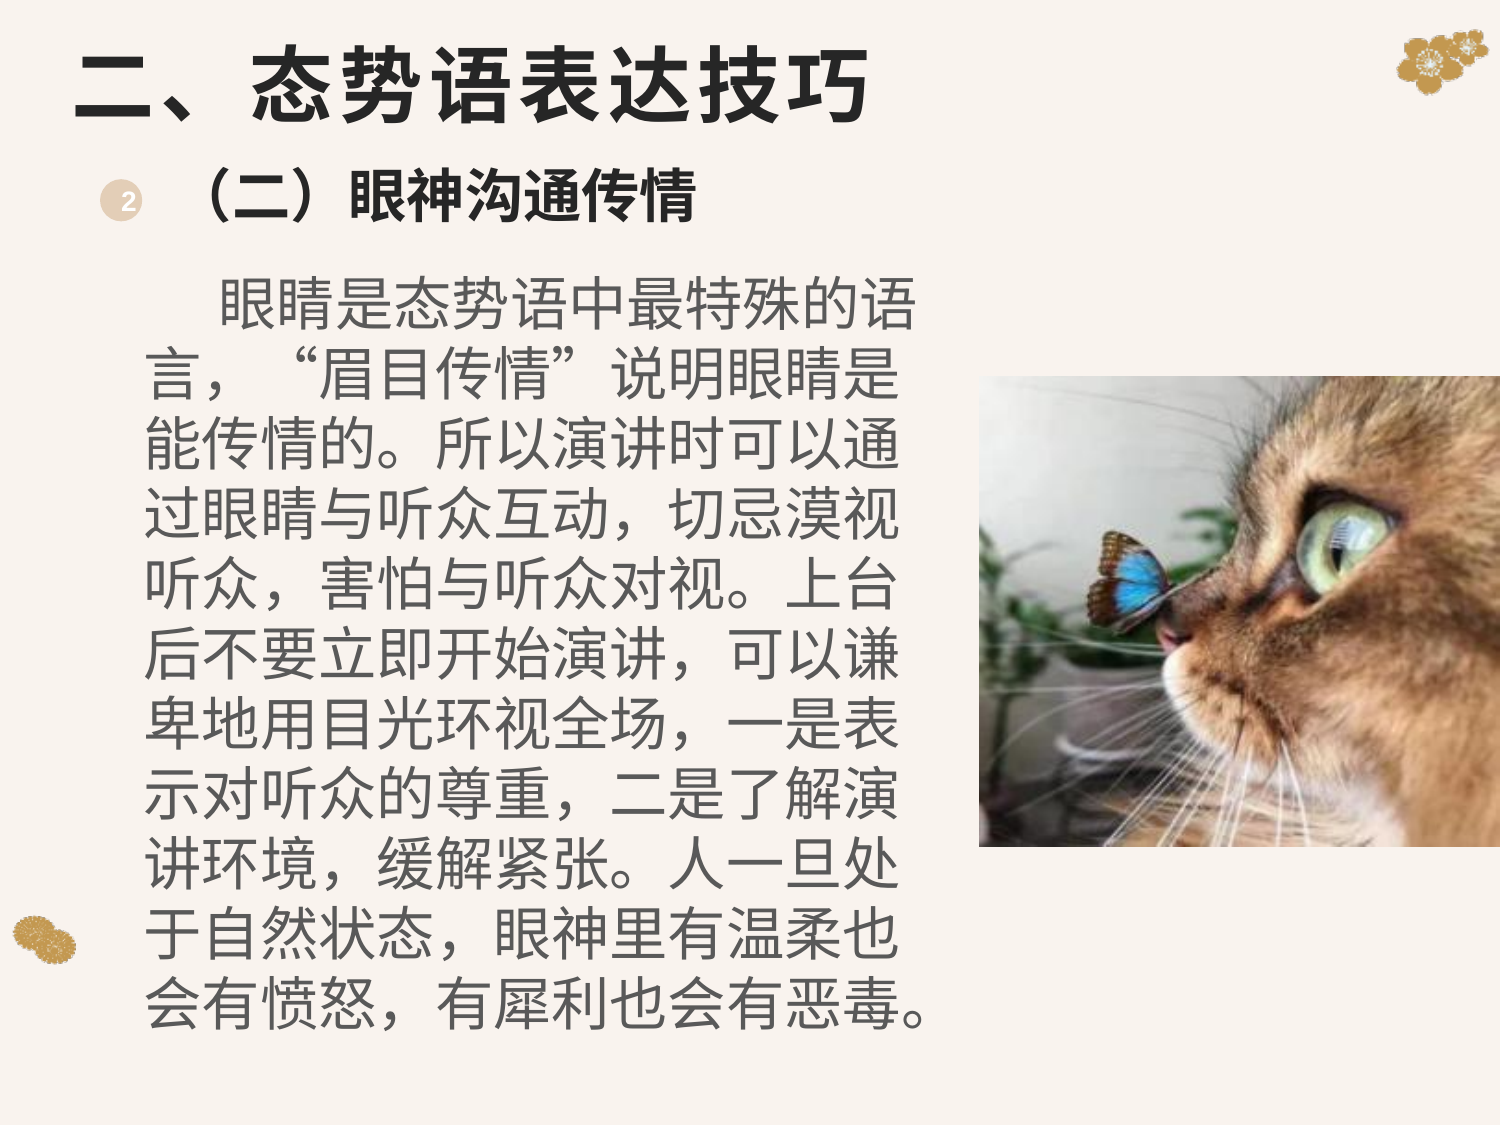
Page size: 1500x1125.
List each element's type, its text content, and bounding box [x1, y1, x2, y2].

text_box 2 [98, 178, 144, 223]
picture [0, 895, 89, 985]
picture [1380, 5, 1500, 120]
text_box （二）眼神沟通传情 [159, 151, 744, 243]
text_box 二、态势语表达技巧 [58, 39, 1409, 127]
text_box 眼睛是态势语中最特殊的语言，“眉目传情”说明眼睛是能传情的。所以演讲时可以通过眼睛与听众互动，切忌漠视听众，害怕与听众对视。上台后不要立即开始演讲，可以谦卑地用目光环视全场，一是表示对听众的尊重，二是了解演讲环境，缓解紧张。人一旦处于自然状态，眼神里有温柔也会有愤怒，有犀利也会有恶毒。 [129, 259, 939, 992]
text_box [0, 0, 1500, 1125]
picture [979, 376, 1500, 847]
